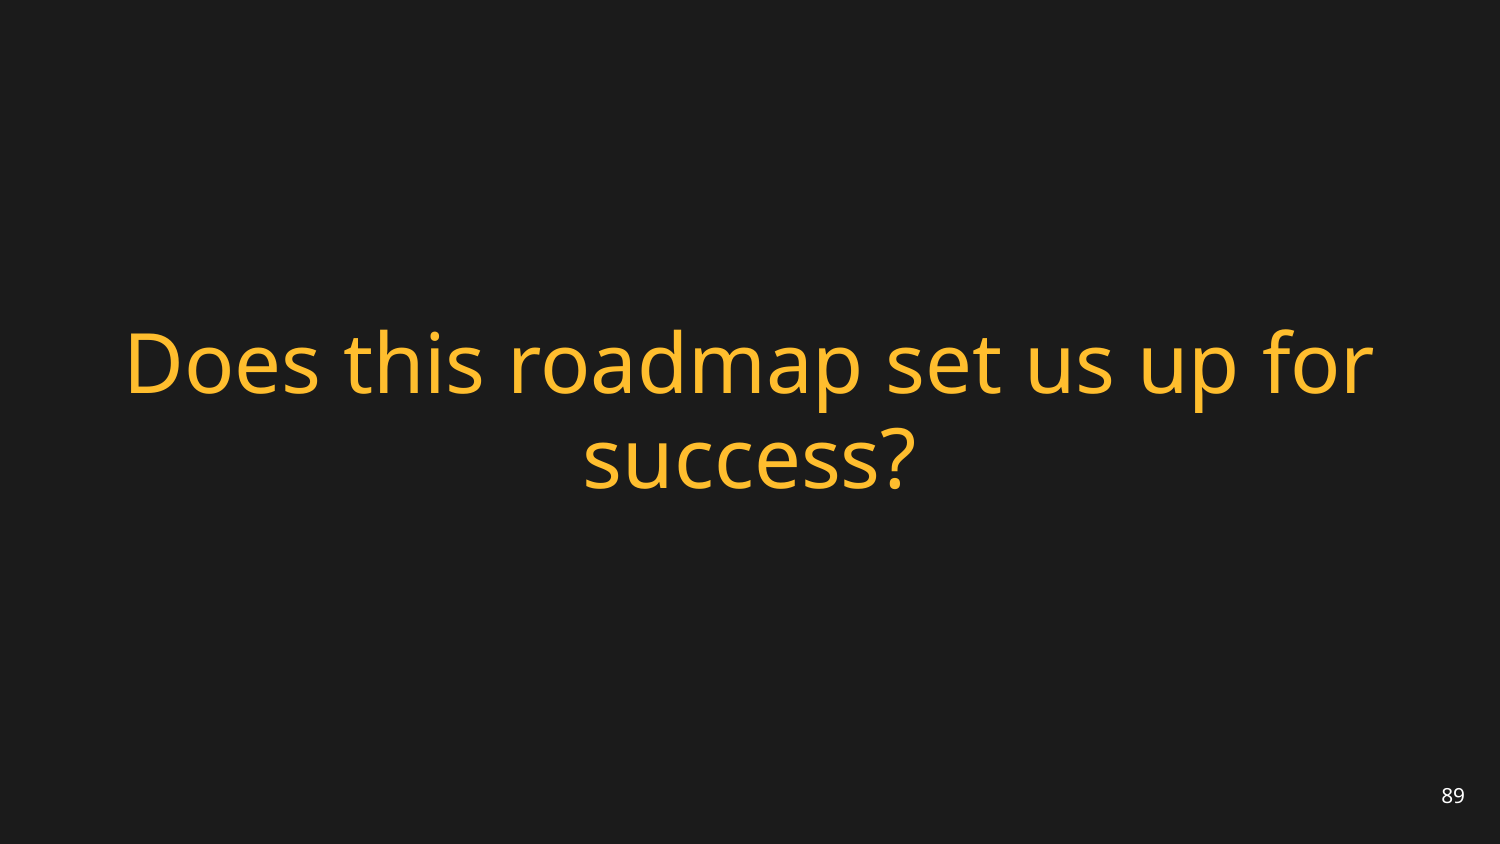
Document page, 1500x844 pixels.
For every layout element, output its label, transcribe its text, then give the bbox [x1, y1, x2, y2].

title Does this roadmap set us up for success? [51, 72, 1449, 753]
slide_number 89 [1389, 764, 1480, 830]
